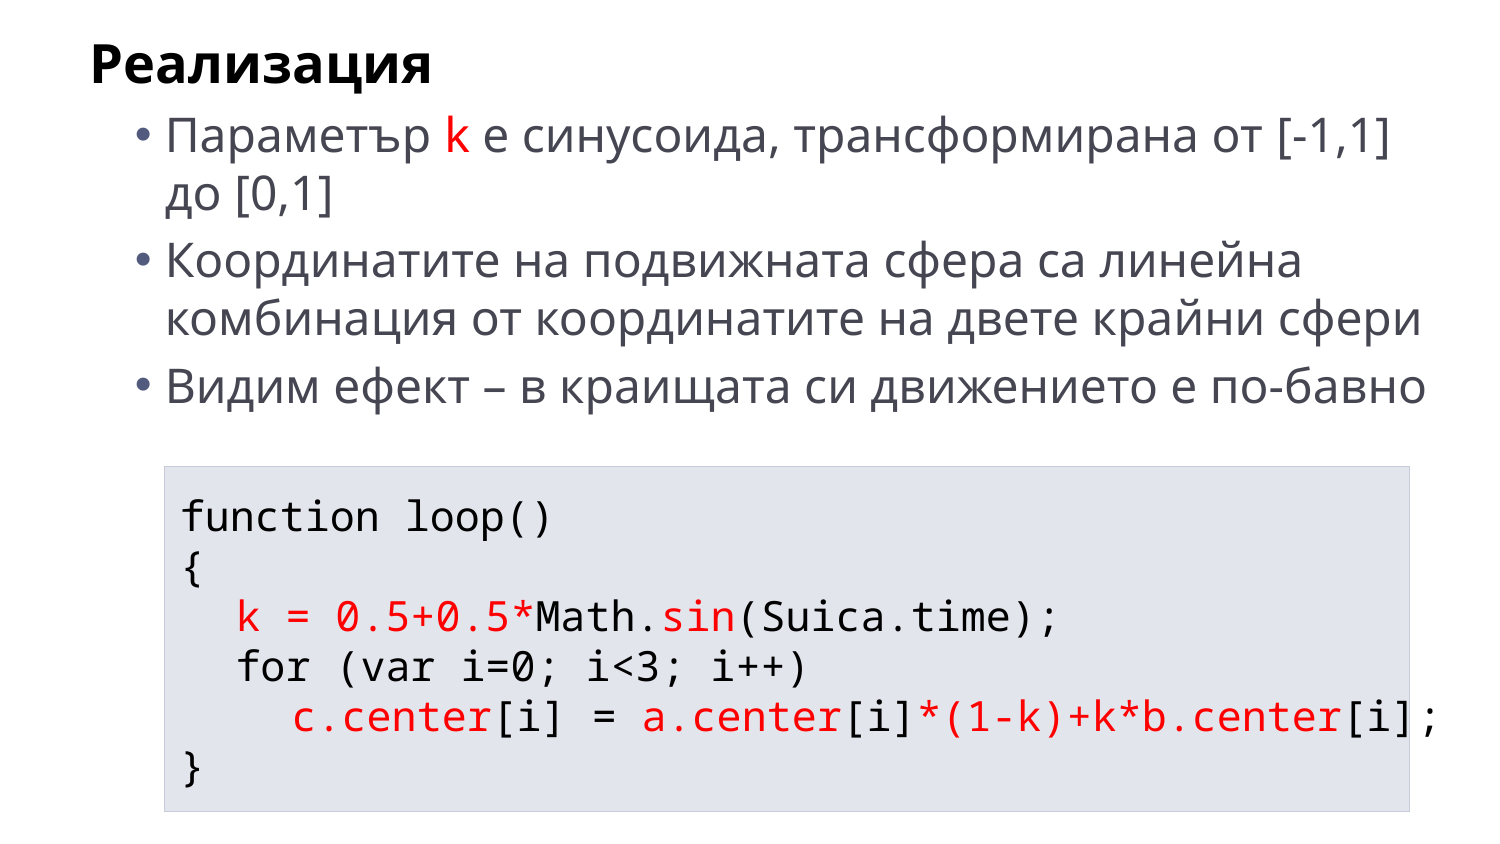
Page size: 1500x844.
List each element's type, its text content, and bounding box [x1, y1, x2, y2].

list Реализация Параметър k е синусоида, трансформирана от [-1,1] до [0,1] Координатите на подвижната сфера са линейна комбинация от координатите на двете крайни сфери Видим ефект – в краищата си движението е по-бавно [75, 21, 1475, 835]
text_box function loop() { k = 0.5+0.5*Math.sin(Suica.time); for (var i=0; i<3; i++) c.center[i] = a.center[i]*(1-k)+k*b.center[i]; } [164, 466, 1410, 812]
